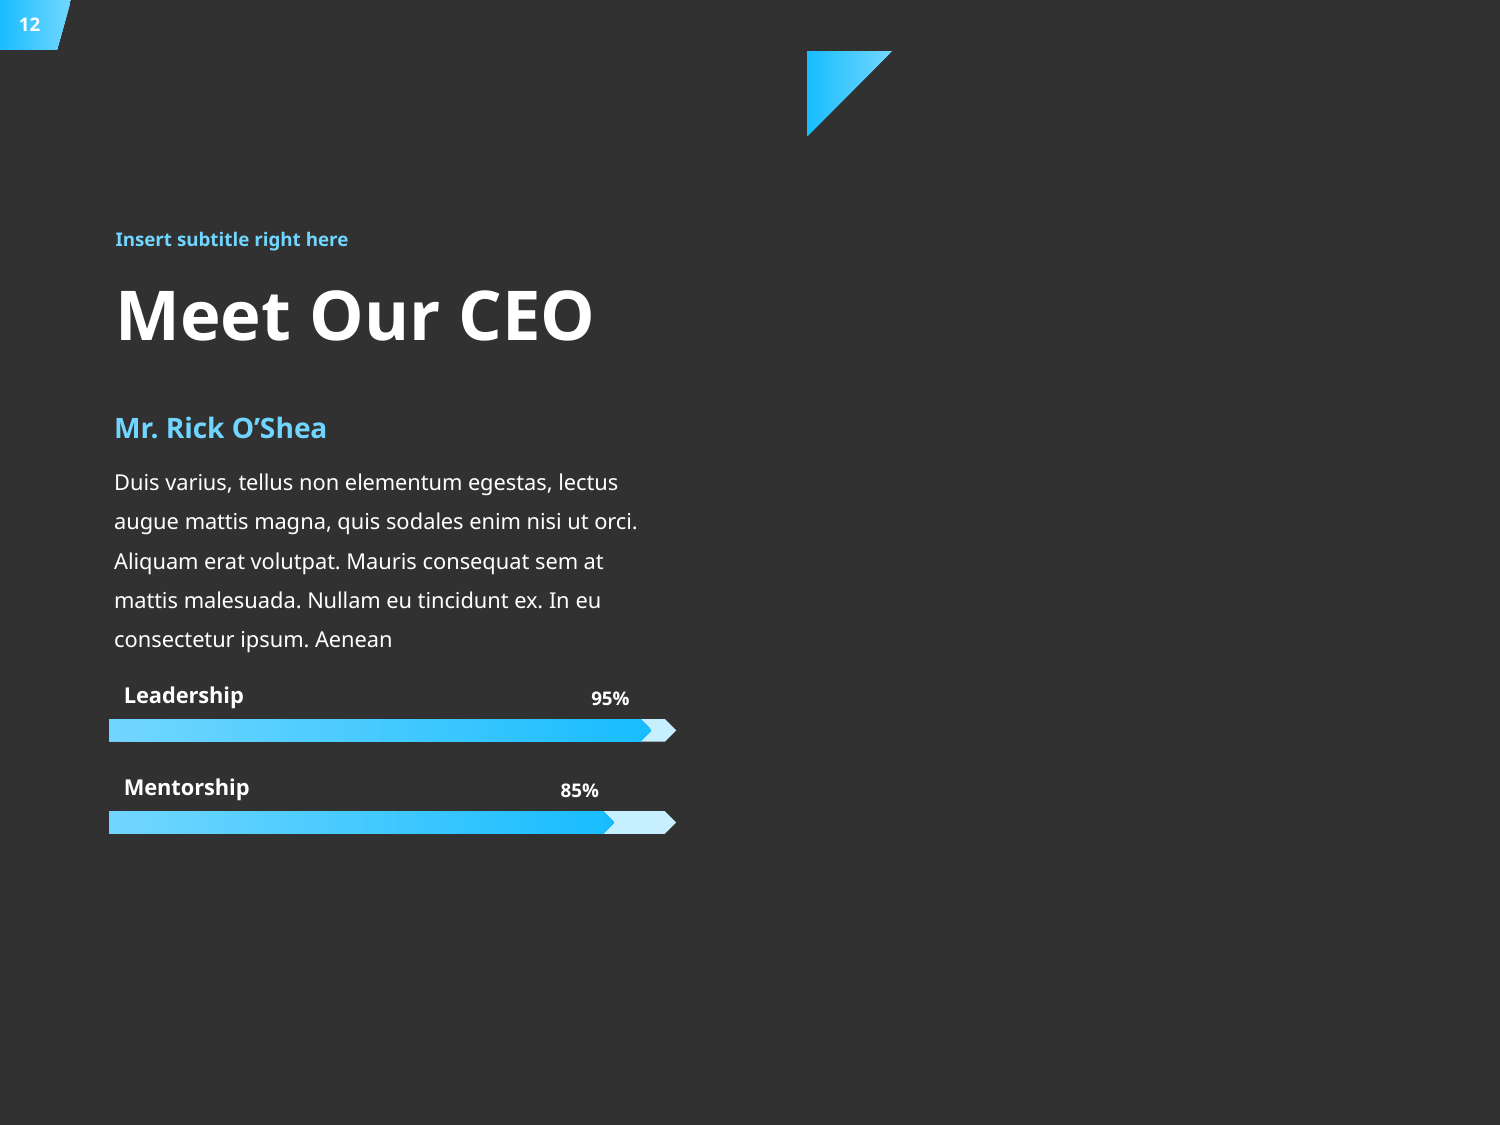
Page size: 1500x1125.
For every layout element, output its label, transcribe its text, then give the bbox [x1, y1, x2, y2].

picture [807, 51, 1443, 1074]
text_box 85% [520, 770, 614, 809]
text_box [108, 718, 653, 743]
text_box Mentorship [109, 766, 325, 807]
text_box [108, 810, 616, 835]
slide_number 12 [0, 1, 68, 49]
text_box Duis varius, tellus non elementum egestas, lectus augue mattis magna, quis sodales enim nisi ut orci. Aliquam erat volutpat. Mauris consequat sem at mattis malesuada. Nullam eu tincidunt ex. In eu consectetur ipsum. Aenean [99, 448, 671, 660]
text_box 95% [551, 678, 645, 716]
text_box [642, 718, 678, 743]
text_box Leadership [109, 673, 325, 715]
text_box Mr. Rick O’Shea [99, 402, 395, 452]
title Meet Our CEO [100, 270, 807, 396]
text_box [604, 810, 678, 835]
subtitle Insert subtitle right here [100, 211, 807, 270]
